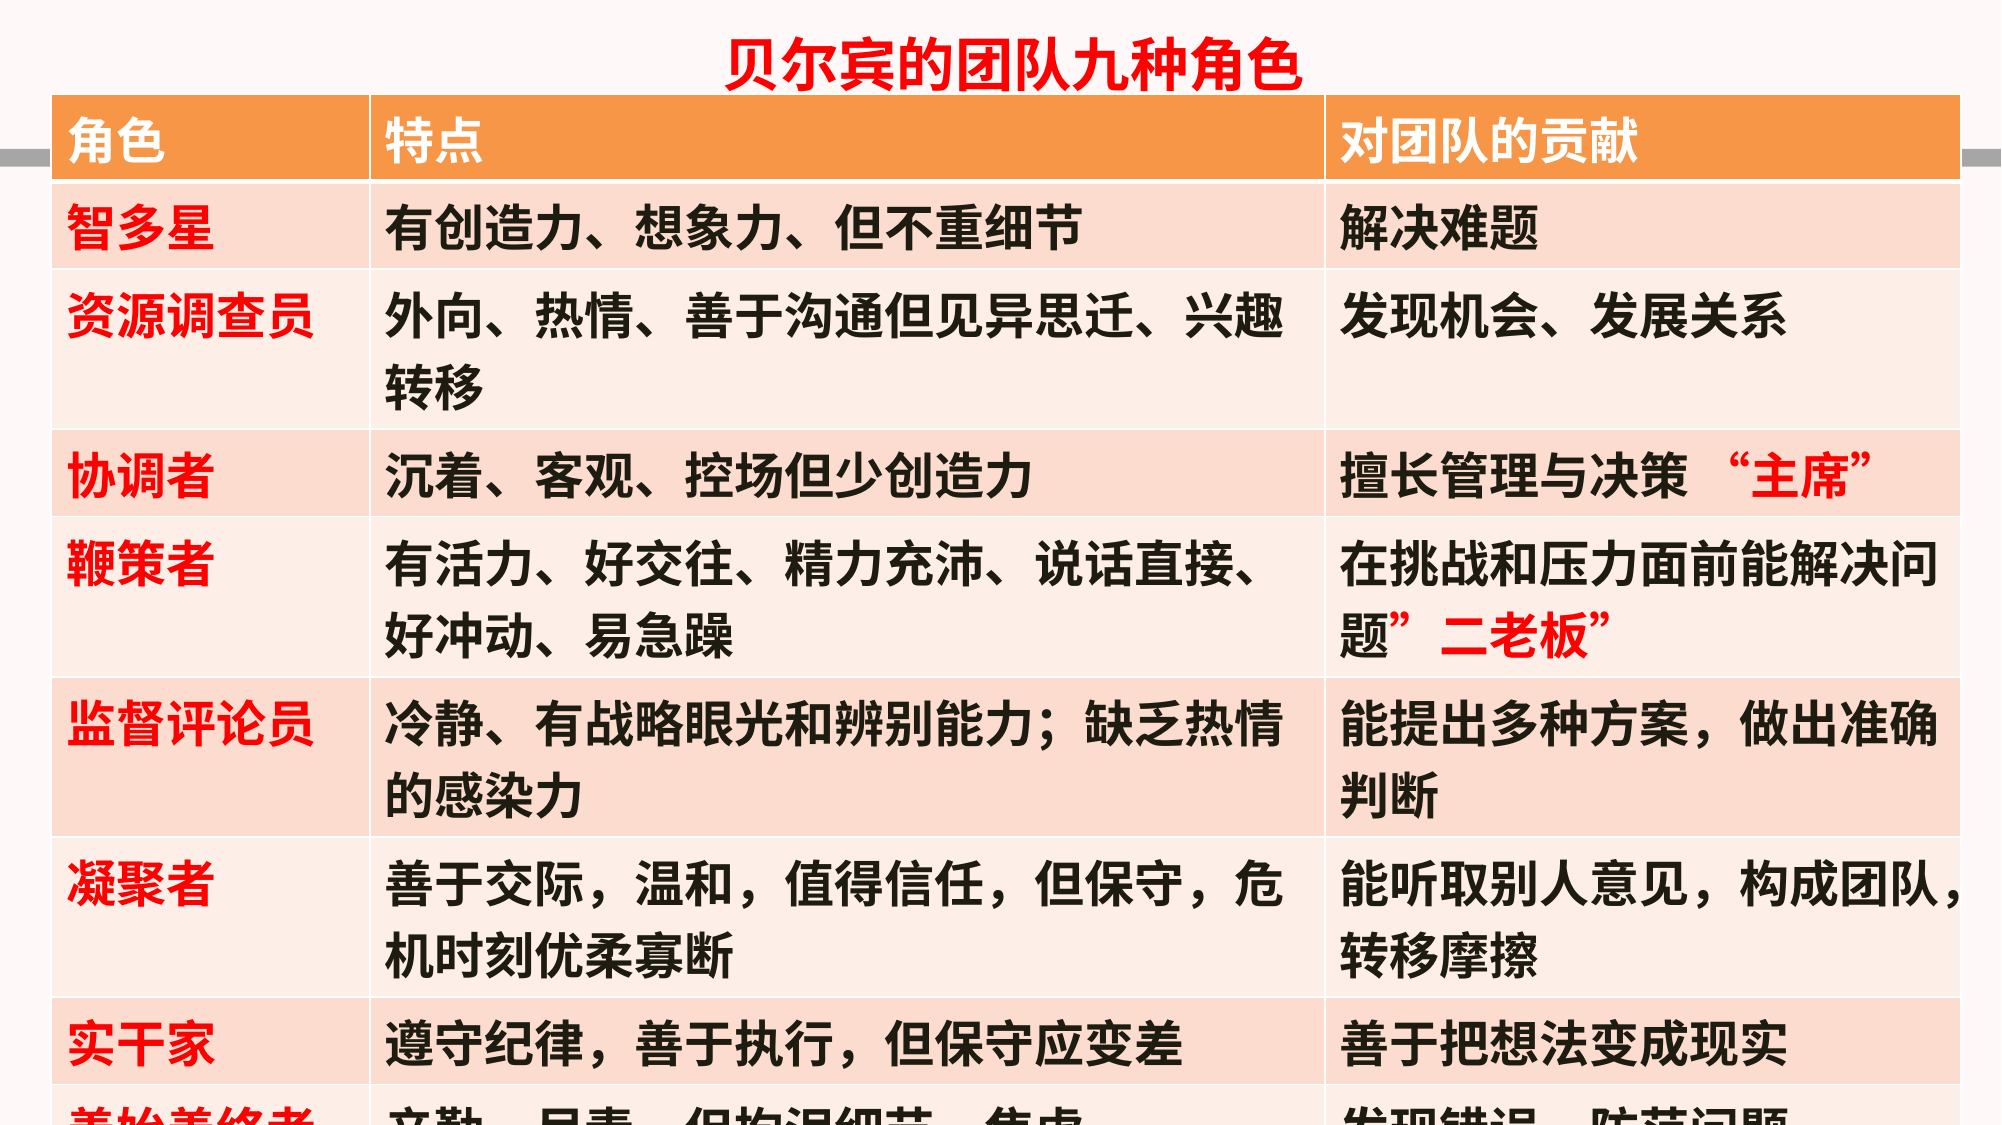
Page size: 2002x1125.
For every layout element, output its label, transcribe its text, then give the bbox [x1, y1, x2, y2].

table_cell 沉着、客观、控场但少创造力 [371, 430, 1324, 516]
table_header 角色 [52, 95, 369, 179]
text_box 贝尔宾的团队九种角色 [707, 0, 1352, 106]
table_cell 善于把想法变成现实 [1326, 998, 1960, 1084]
table_cell 实干家 [52, 998, 369, 1084]
table_cell 善于交际，温和，值得信任，但保守，危机时刻优柔寡断 [371, 838, 1324, 996]
table_header 对团队的贡献 [1326, 95, 1960, 179]
table_cell 擅长管理与决策 “主席” [1326, 430, 1960, 516]
table_cell 能提出多种方案，做出准确判断 [1326, 678, 1960, 836]
table_cell 发现机会、发展关系 [1326, 270, 1960, 428]
table_cell 遵守纪律，善于执行，但保守应变差 [371, 998, 1324, 1084]
table_cell 监督评论员 [52, 678, 369, 836]
table_cell 凝聚者 [52, 838, 369, 996]
table_cell 有创造力、想象力、但不重细节 [371, 184, 1324, 268]
table_cell 冷静、有战略眼光和辨别能力；缺乏热情的感染力 [371, 678, 1324, 836]
table_cell 资源调查员 [52, 270, 369, 428]
table_cell 辛勤、尽责、但拘泥细节、焦虑 [371, 1085, 1324, 1125]
table_cell 外向、热情、善于沟通但见异思迁、兴趣转移 [371, 270, 1324, 428]
table_cell 善始善终者 [52, 1085, 369, 1125]
table_cell 解决难题 [1326, 184, 1960, 268]
table_cell 协调者 [52, 430, 369, 516]
table_cell 鞭策者 [52, 517, 369, 676]
table_cell 有活力、好交往、精力充沛、说话直接、好冲动、易急躁 [371, 517, 1324, 676]
table_cell 能听取别人意见，构成团队，转移摩擦 [1326, 838, 1960, 996]
table_header 特点 [371, 95, 1324, 179]
table_cell 在挑战和压力面前能解决问题”二老板” [1326, 517, 1960, 676]
table_cell 智多星 [52, 184, 369, 268]
table_cell 发现错误，防范问题 [1326, 1085, 1960, 1125]
